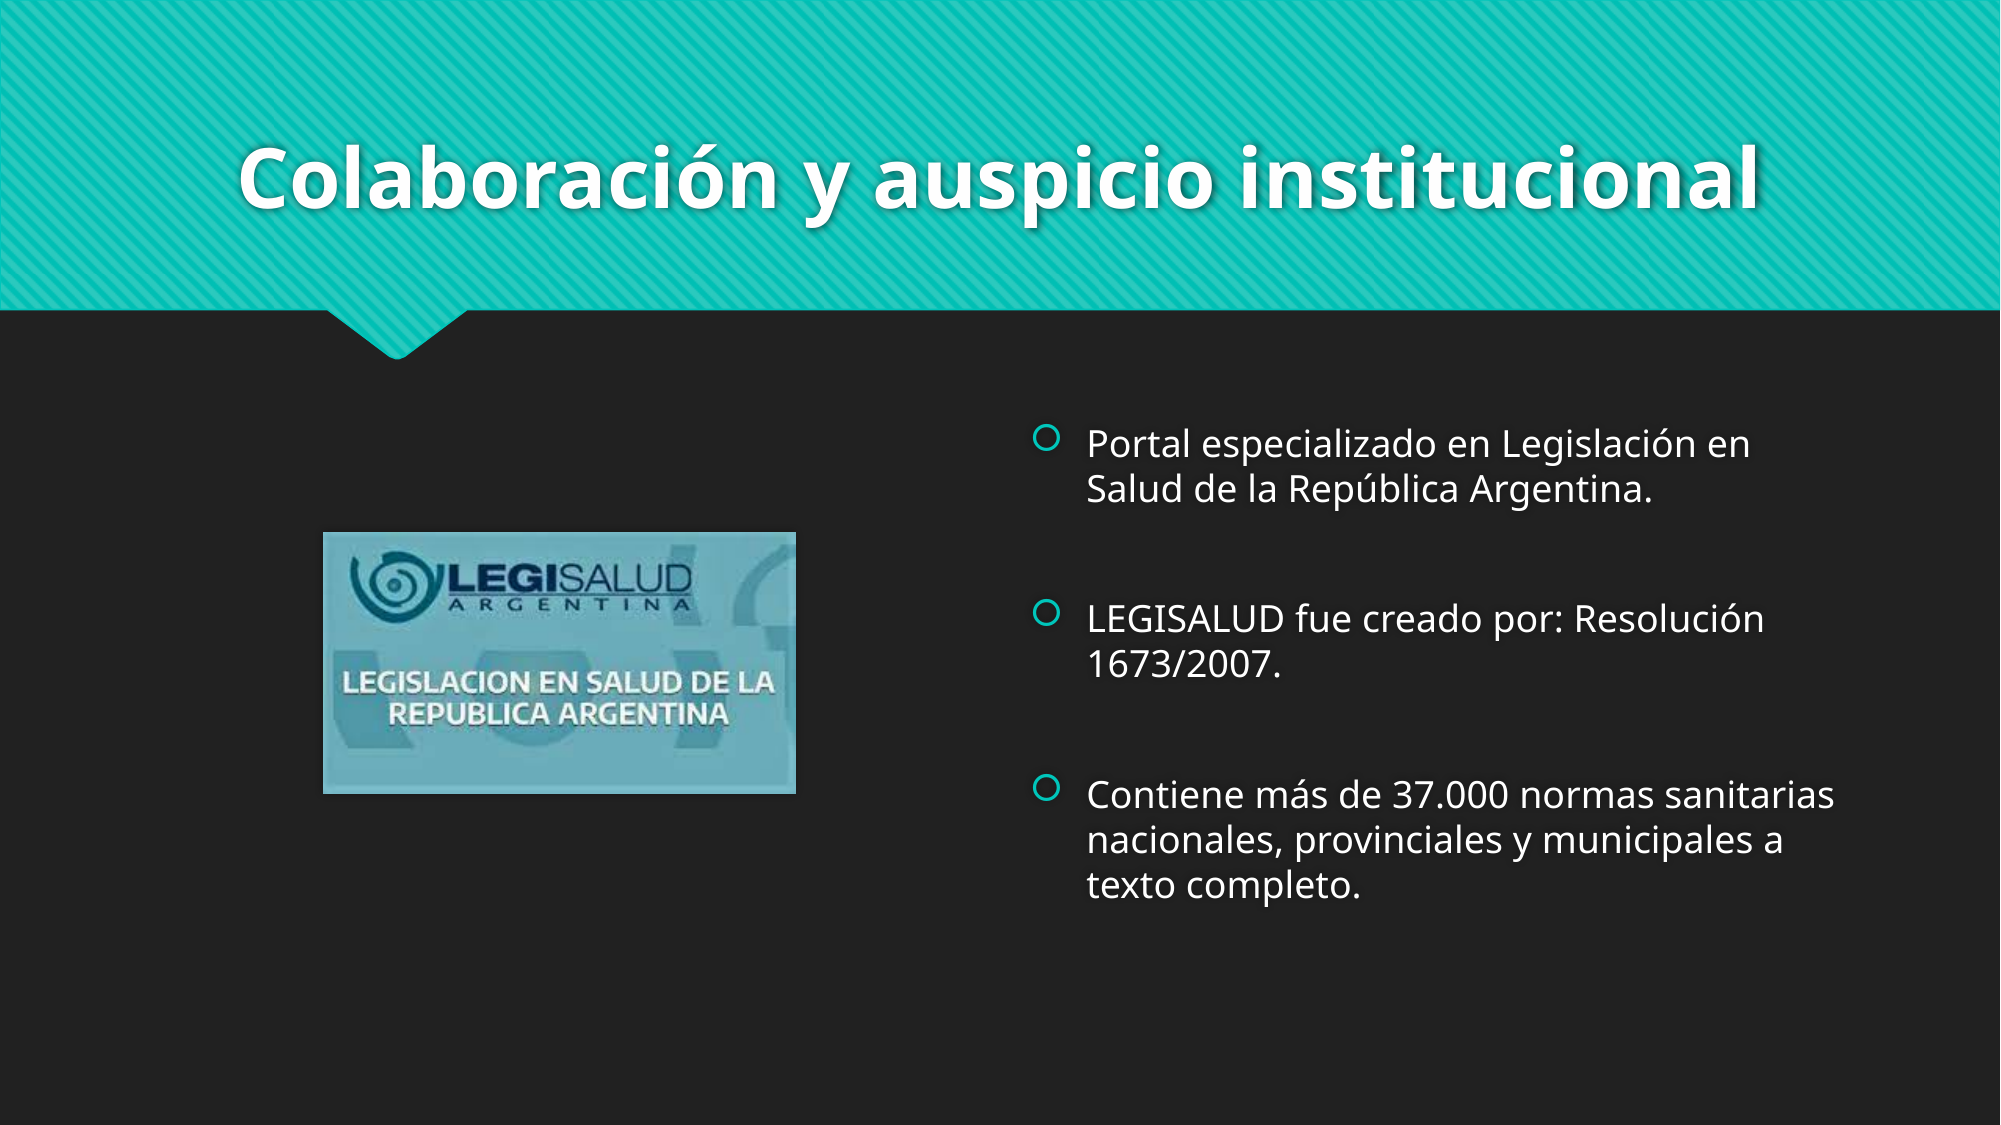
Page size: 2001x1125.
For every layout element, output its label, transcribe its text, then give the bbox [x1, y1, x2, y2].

title Colaboración y auspicio institucional [132, 73, 1868, 233]
list Portal especializado en Legislación en Salud de la República Argentina. LEGISALUD fue creado por: Resolución 1673/2007. Contiene más de 37.000 normas sanitarias nacionales, provinciales y municipales a texto completo. [1014, 364, 1868, 962]
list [323, 532, 796, 794]
